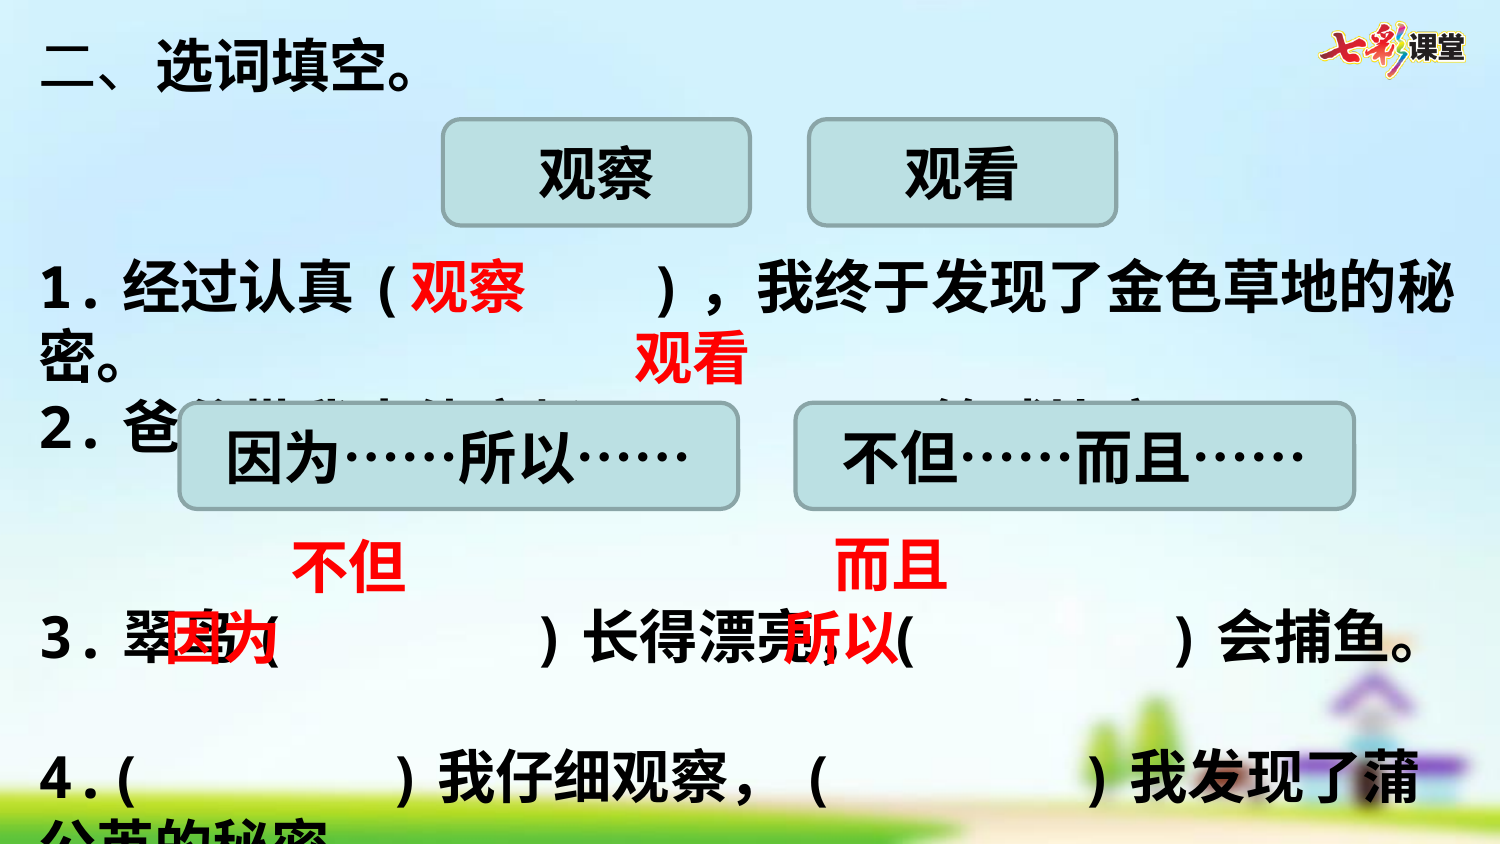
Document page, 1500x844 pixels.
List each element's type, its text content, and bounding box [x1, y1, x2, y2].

text_box 不但 [275, 522, 459, 608]
text_box 二、选词填空。 [23, 22, 815, 107]
text_box 观看 [806, 117, 1119, 228]
text_box 观看 [620, 314, 939, 399]
text_box 不但……而且…… [793, 400, 1357, 512]
text_box 观察 [440, 117, 753, 228]
text_box 观察 [395, 243, 715, 328]
text_box 1.经过认真( )，我终于发现了金色草地的秘密。 2.爸爸带我去体育场( )篮球比赛。 3.翠鸟( )长得漂亮，( )会捕鱼。 4.( )我仔细观察，( )我发现了蒲公英的秘密。 [23, 242, 1483, 844]
text_box 因为 [149, 593, 375, 679]
text_box 而且 [818, 520, 987, 593]
text_box 因为……所以…… [177, 400, 741, 512]
text_box 所以 [768, 593, 1006, 679]
picture [0, 0, 1500, 844]
